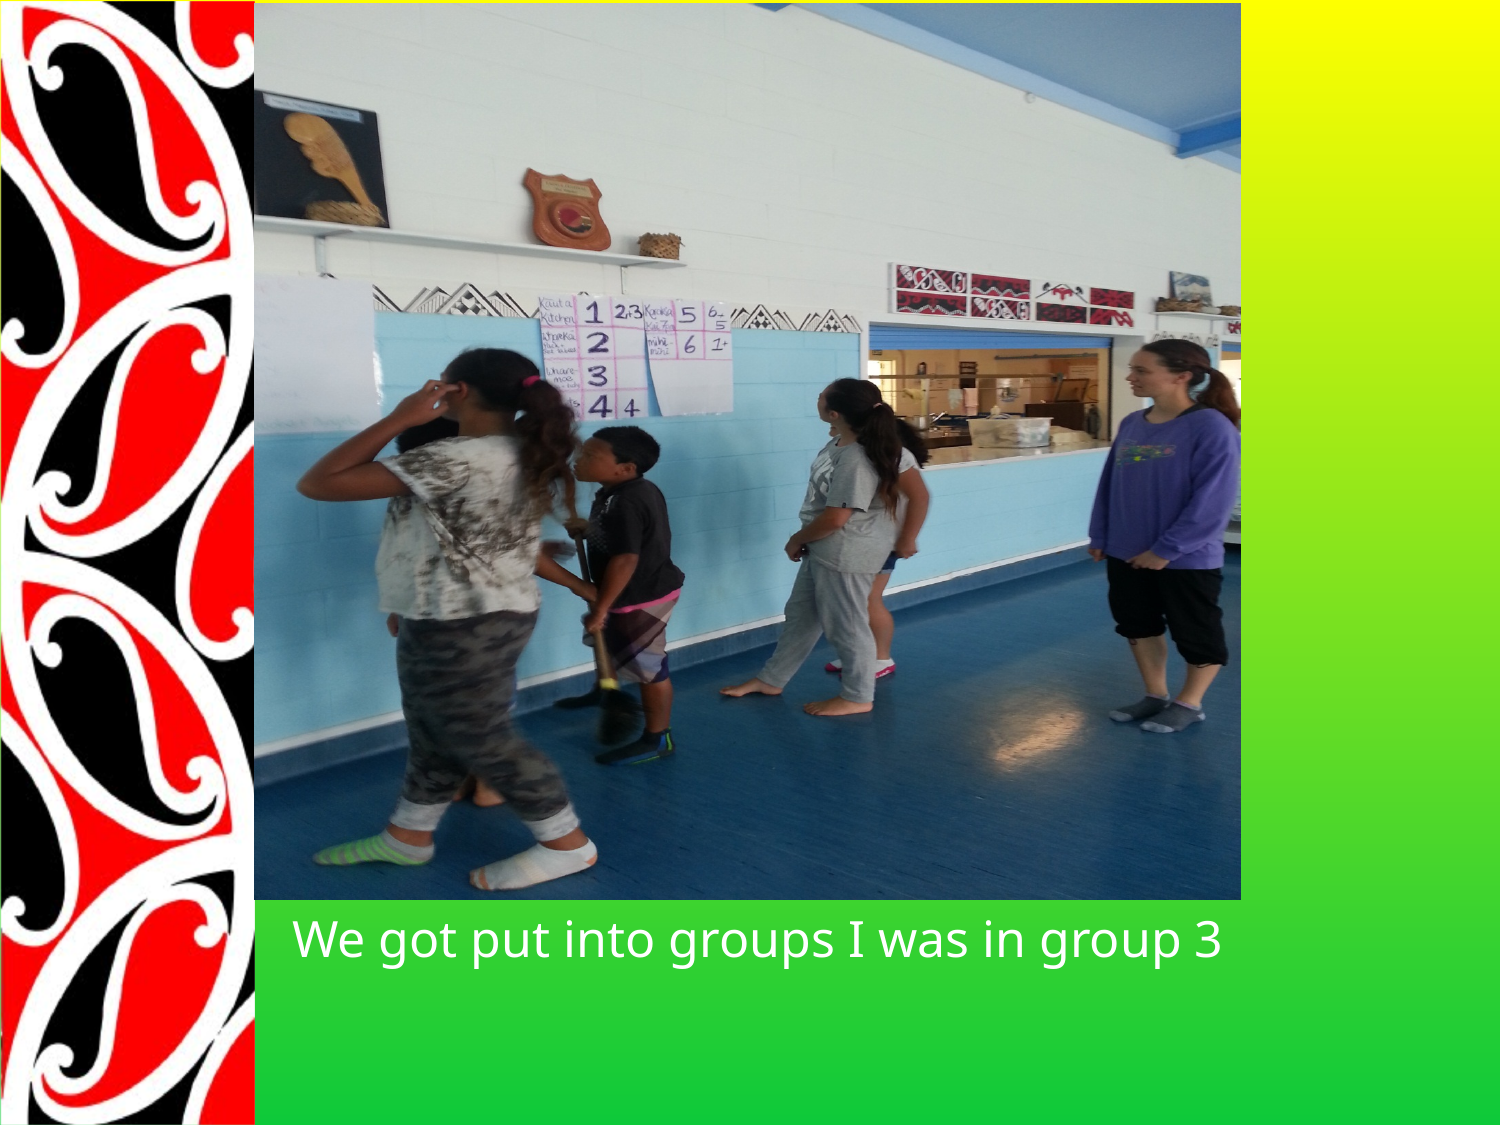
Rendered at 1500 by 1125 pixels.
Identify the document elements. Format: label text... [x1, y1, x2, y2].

picture [0, 2, 1241, 1124]
text_box We got put into groups I was in group 3 [277, 899, 1435, 975]
